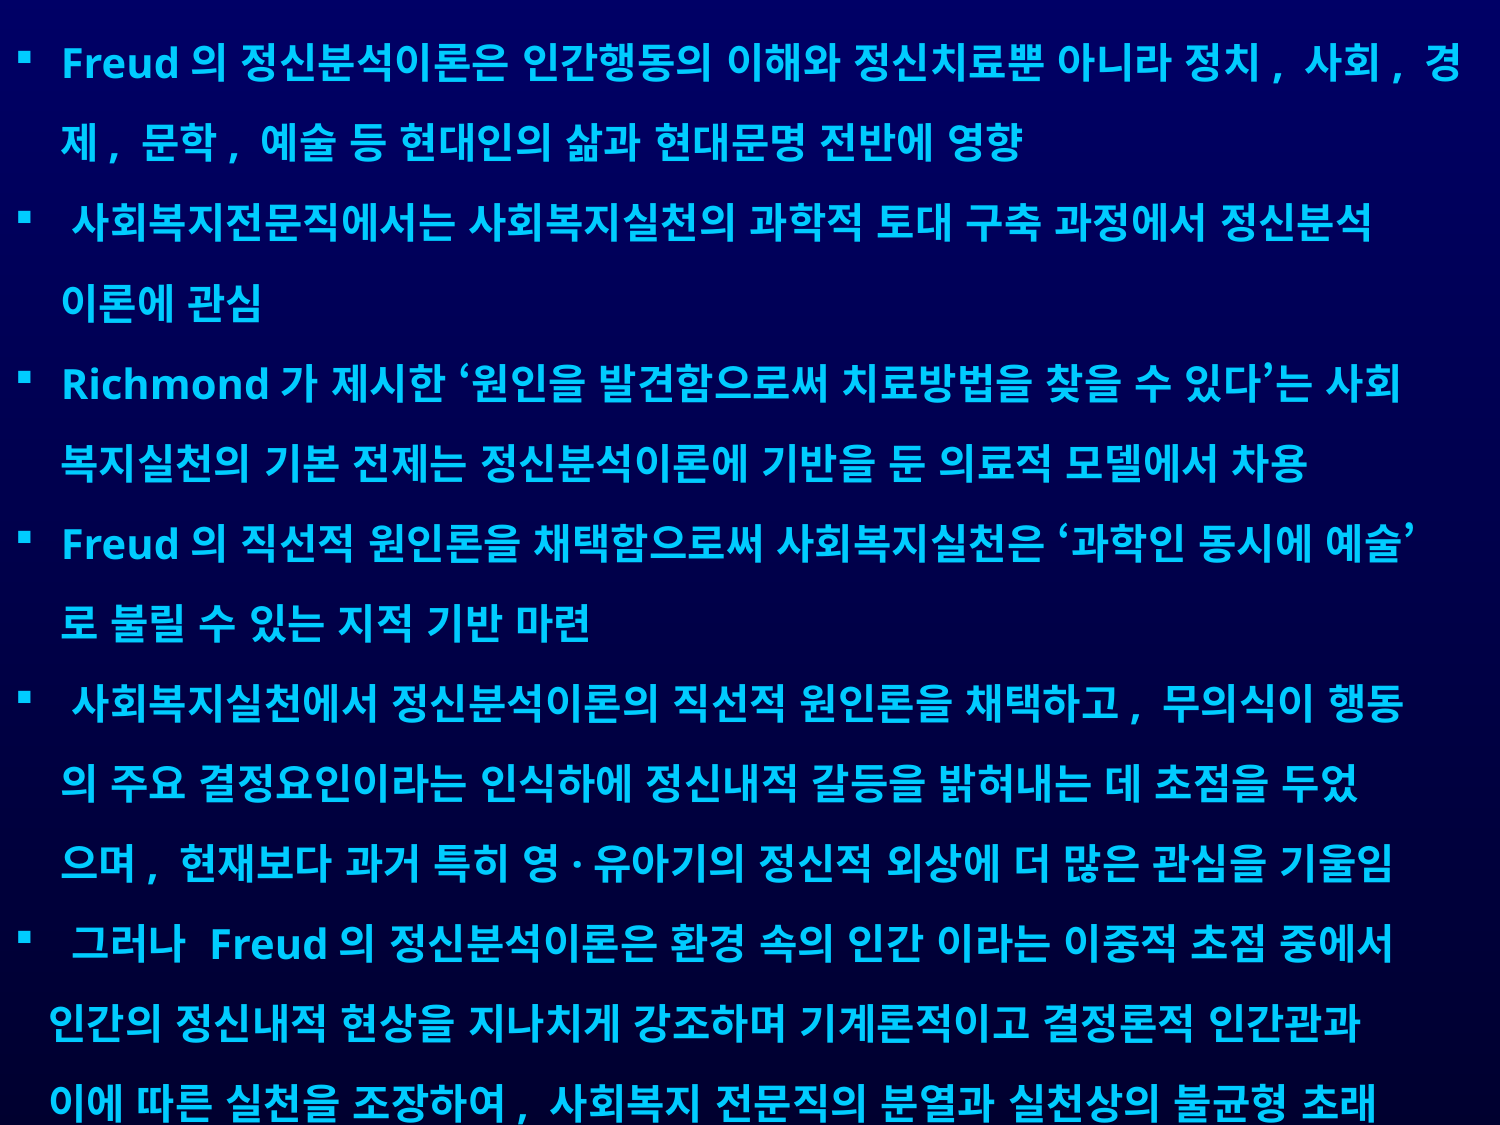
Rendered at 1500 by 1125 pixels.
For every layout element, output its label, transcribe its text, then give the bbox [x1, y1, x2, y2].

text_box Freud의 정신분석이론은 인간행동의 이해와 정신치료뿐 아니라 정치, 사회, 경 제, 문학, 예술 등 현대인의 삶과 현대문명 전반에 영향 사회복지전문직에서는 사회복지실천의 과학적 토대 구축 과정에서 정신분석 이론에 관심 Richmond가 제시한 ‘원인을 발견함으로써 치료방법을 찾을 수 있다’는 사회 복지실천의 기본 전제는 정신분석이론에 기반을 둔 의료적 모델에서 차용 Freud의 직선적 원인론을 채택함으로써 사회복지실천은 ‘과학인 동시에 예술’ 로 불릴 수 있는 지적 기반 마련 사회복지실천에서 정신분석이론의 직선적 원인론을 채택하고, 무의식이 행동 의 주요 결정요인이라는 인식하에 정신내적 갈등을 밝혀내는 데 초점을 두었 으며, 현재보다 과거 특히 영·유아기의 정신적 외상에 더 많은 관심을 기울임 그러나 Freud의 정신분석이론은 환경 속의 인간 이라는 이중적 초점 중에서 인간의 정신내적 현상을 지나치게 강조하며 기계론적이고 결정론적 인간관과 이에 따른 실천을 조장하여, 사회복지 전문직의 분열과 실천상의 불균형 초래 [0, 0, 1500, 1125]
